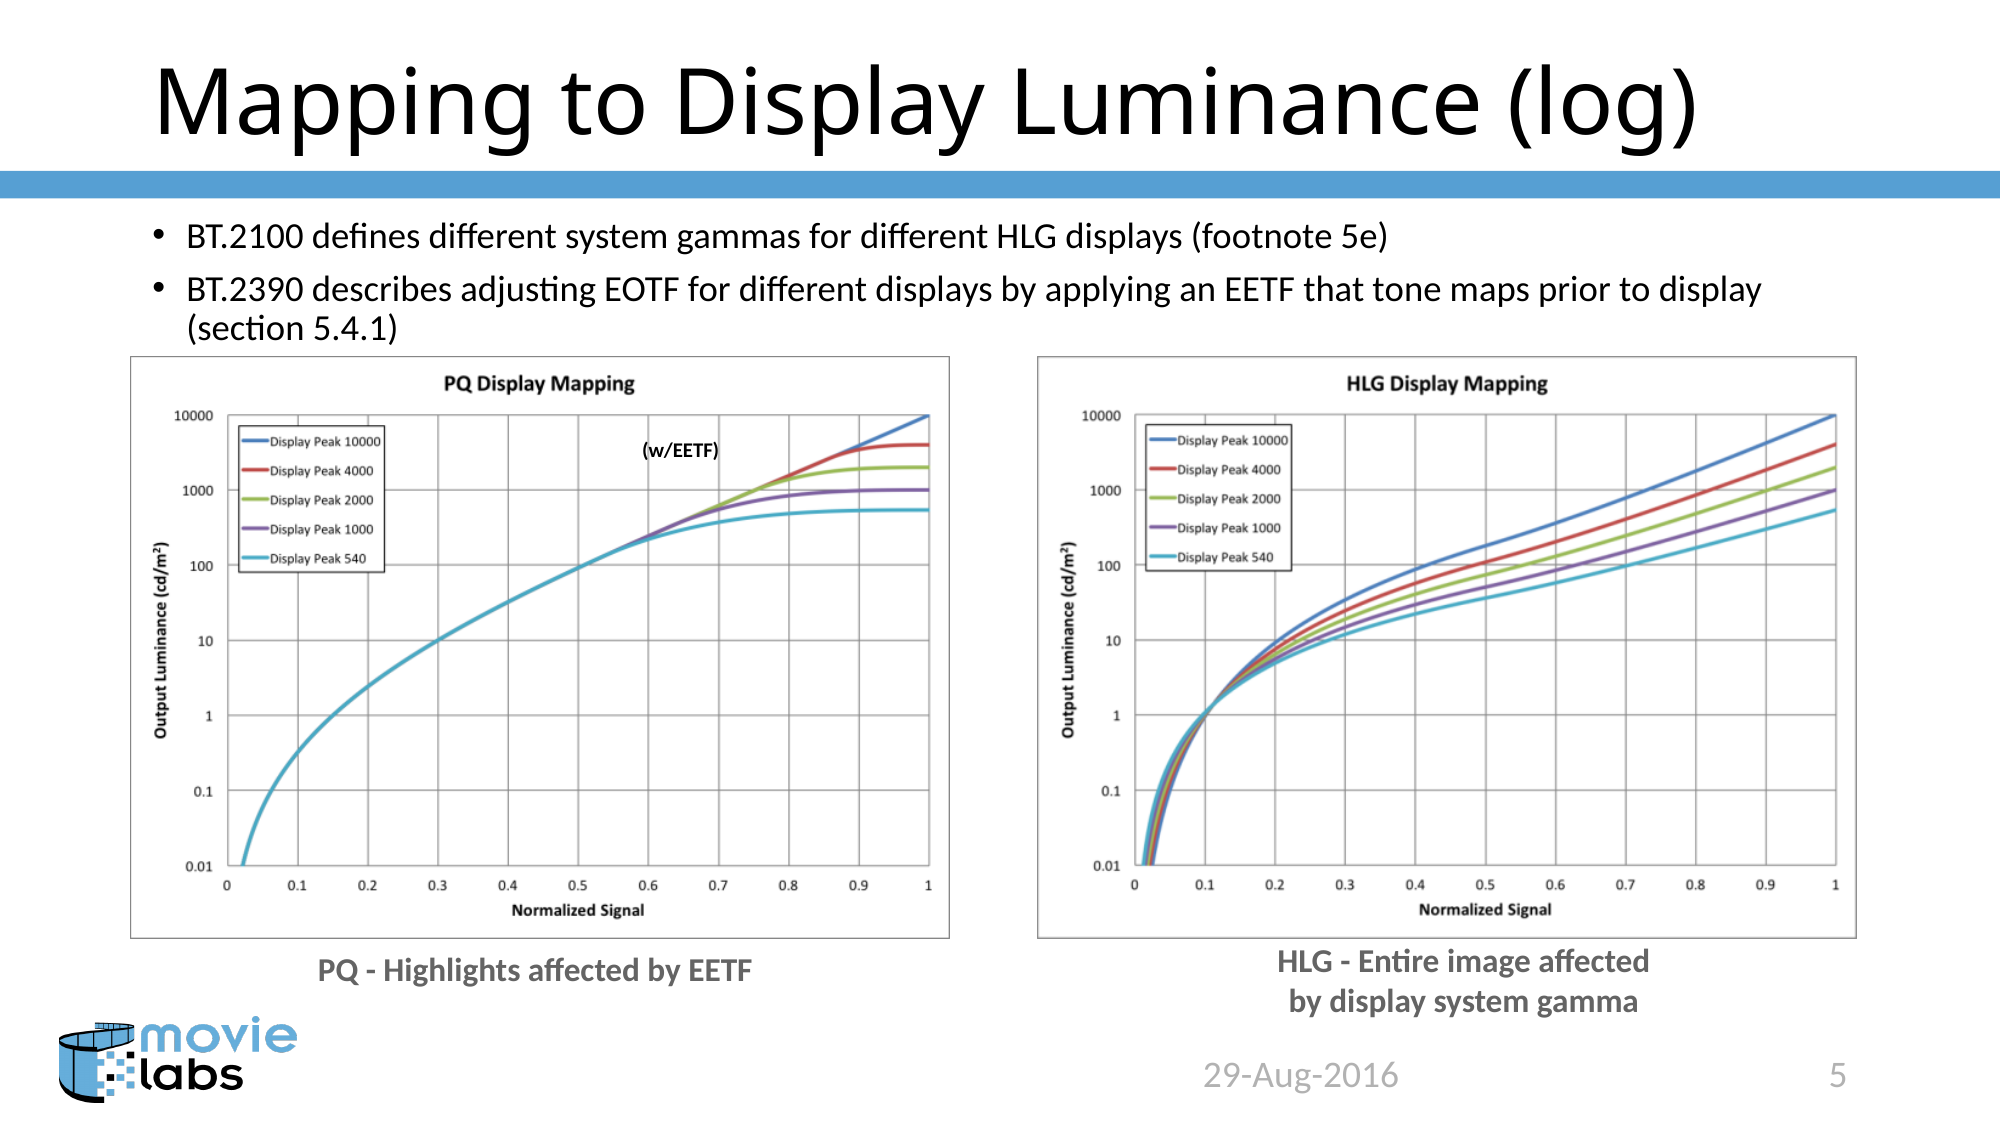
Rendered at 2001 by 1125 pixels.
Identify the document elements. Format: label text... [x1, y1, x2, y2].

picture [1037, 356, 1857, 939]
slide_number 29-Aug-2016 [979, 1042, 1622, 1103]
title Mapping to Display Luminance (log) [137, 0, 1863, 210]
picture [59, 1016, 297, 1103]
list BT.2100 defines different system gammas for different HLG displays (footnote 5e) BT.2390 describes adjusting EOTF for different displays by applying an EETF that tone maps prior to display (section 5.4.1) [137, 210, 1863, 357]
picture [130, 356, 950, 939]
text_box HLG - Entire image affected by display system gamma [1145, 939, 1783, 1020]
text_box PQ - Highlights affected by EETF [216, 947, 855, 988]
slide_number 5 [1622, 1042, 1863, 1103]
